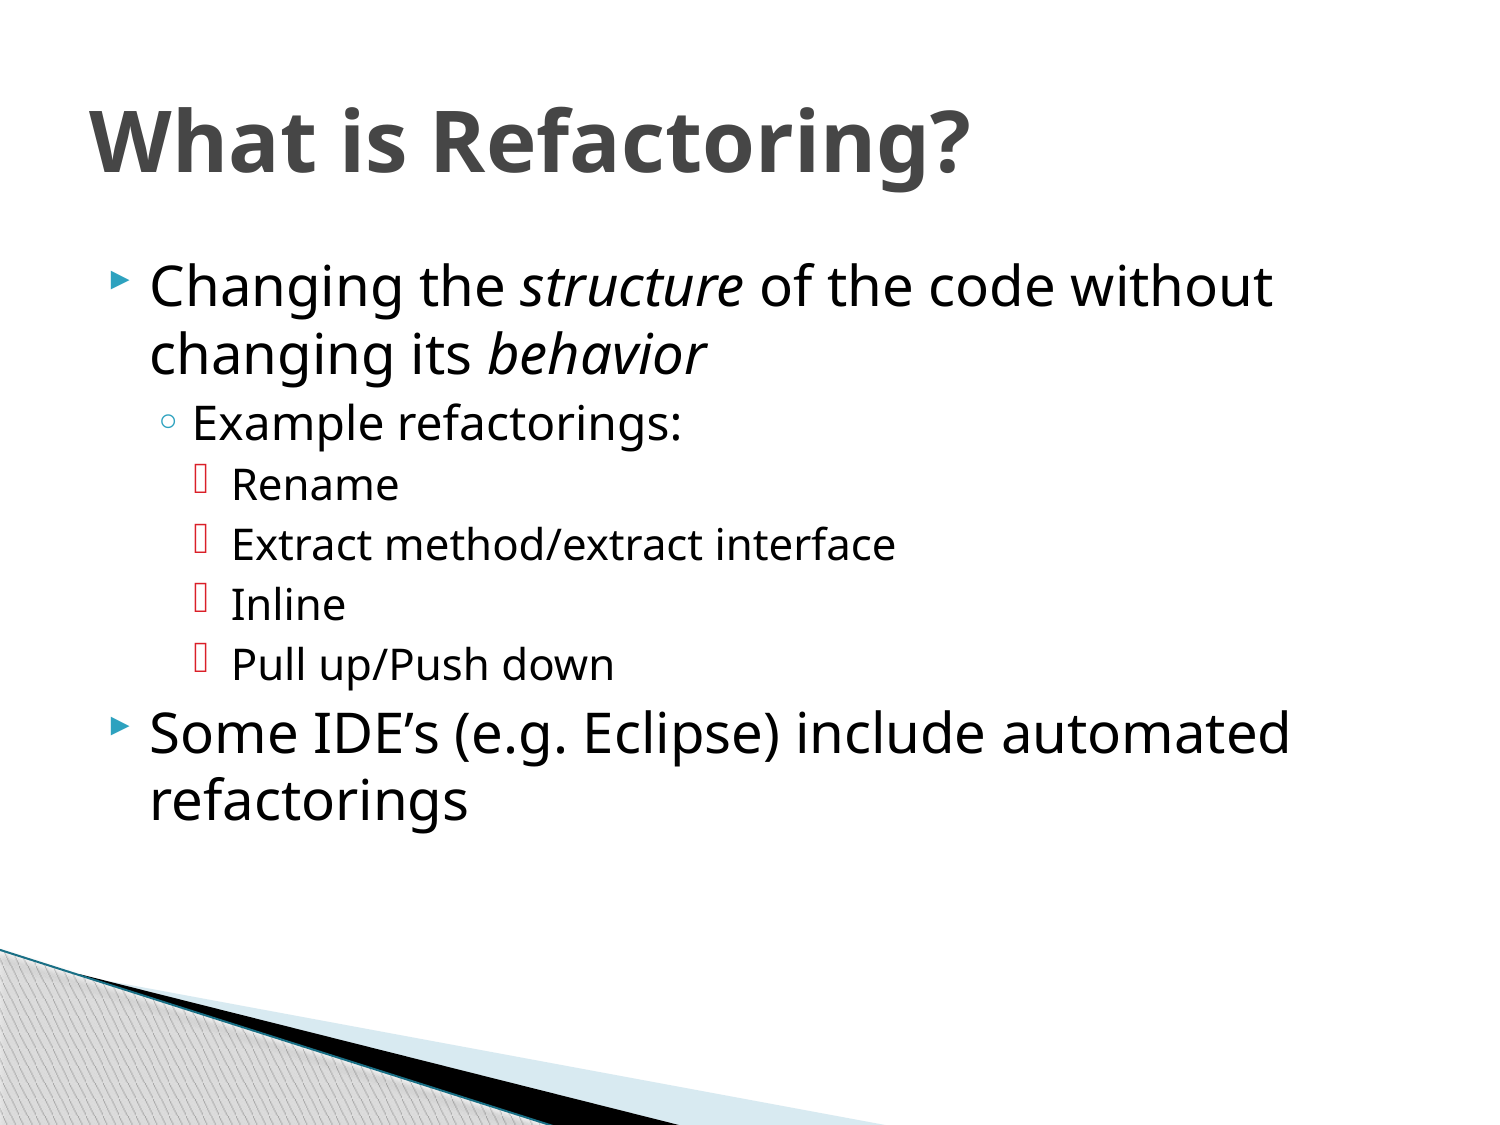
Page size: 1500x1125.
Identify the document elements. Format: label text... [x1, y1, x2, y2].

title What is Refactoring? [75, 45, 1425, 233]
list Changing the structure of the code without changing its behavior Example refactorings: Rename Extract method/extract interface Inline Pull up/Push down Some IDE’s (e.g. Eclipse) include automated refactorings [75, 243, 1425, 986]
